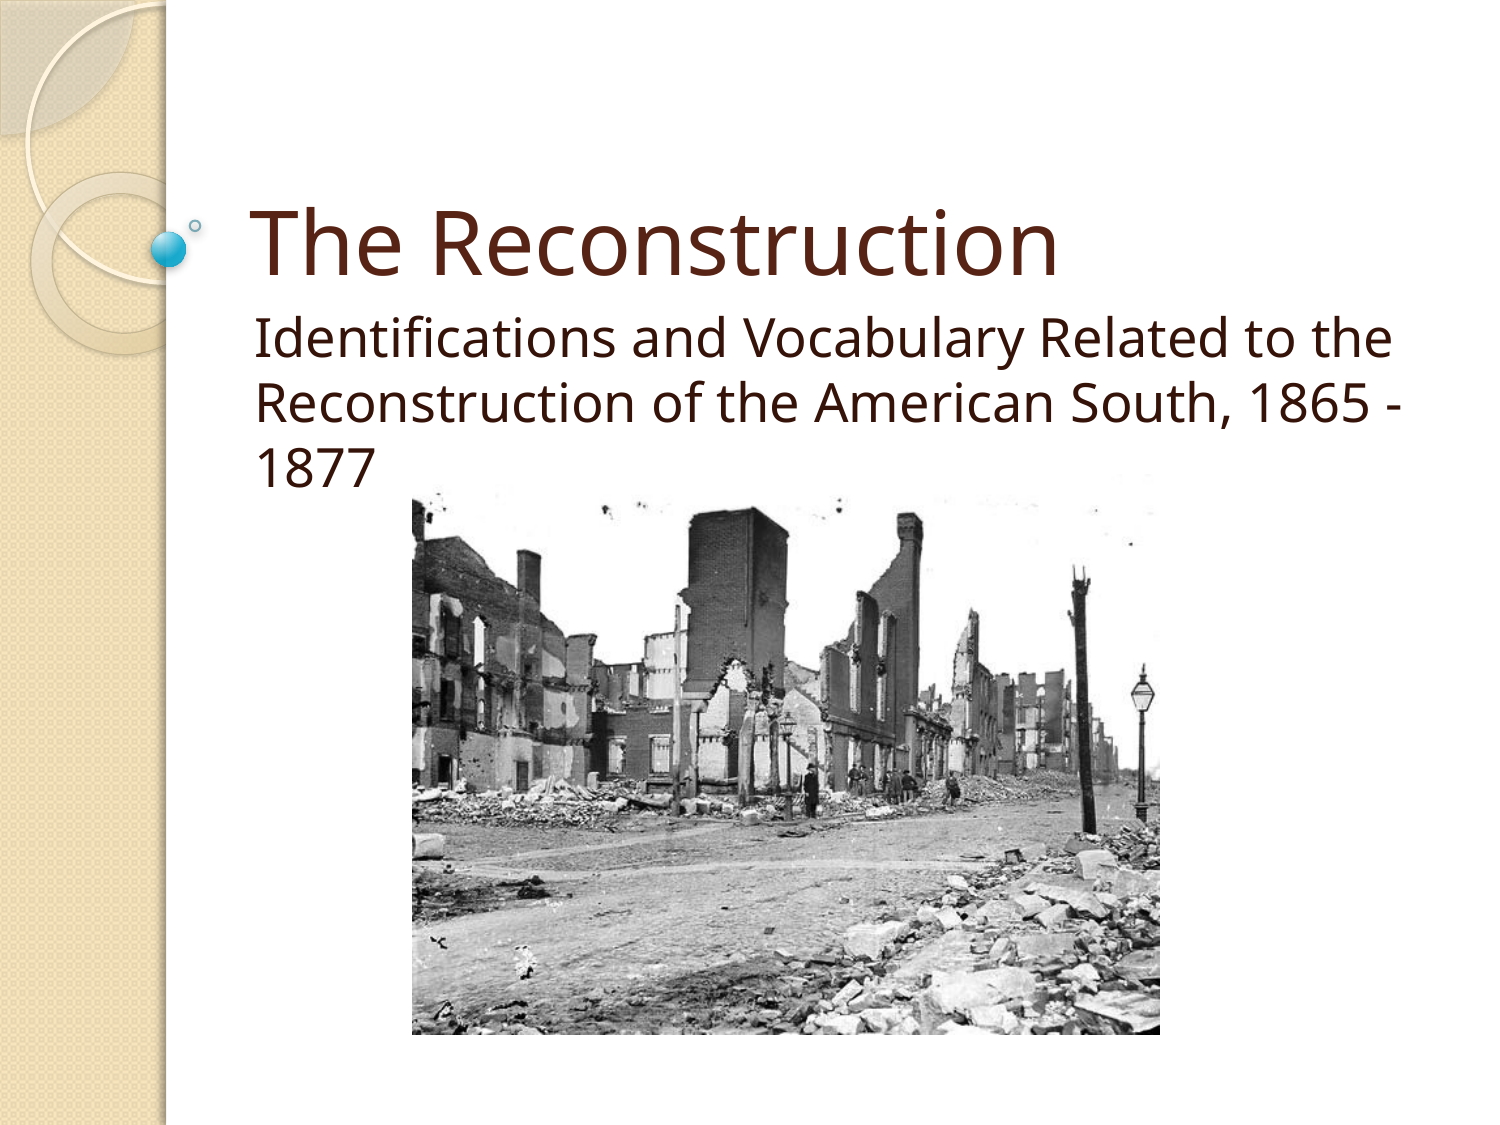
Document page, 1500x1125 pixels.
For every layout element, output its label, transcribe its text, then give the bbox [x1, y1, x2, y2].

picture [412, 474, 1160, 1035]
title The Reconstruction [234, 59, 1450, 301]
subtitle Identifications and Vocabulary Related to the Reconstruction of the American South, 1865 - 1877 [234, 303, 1450, 591]
